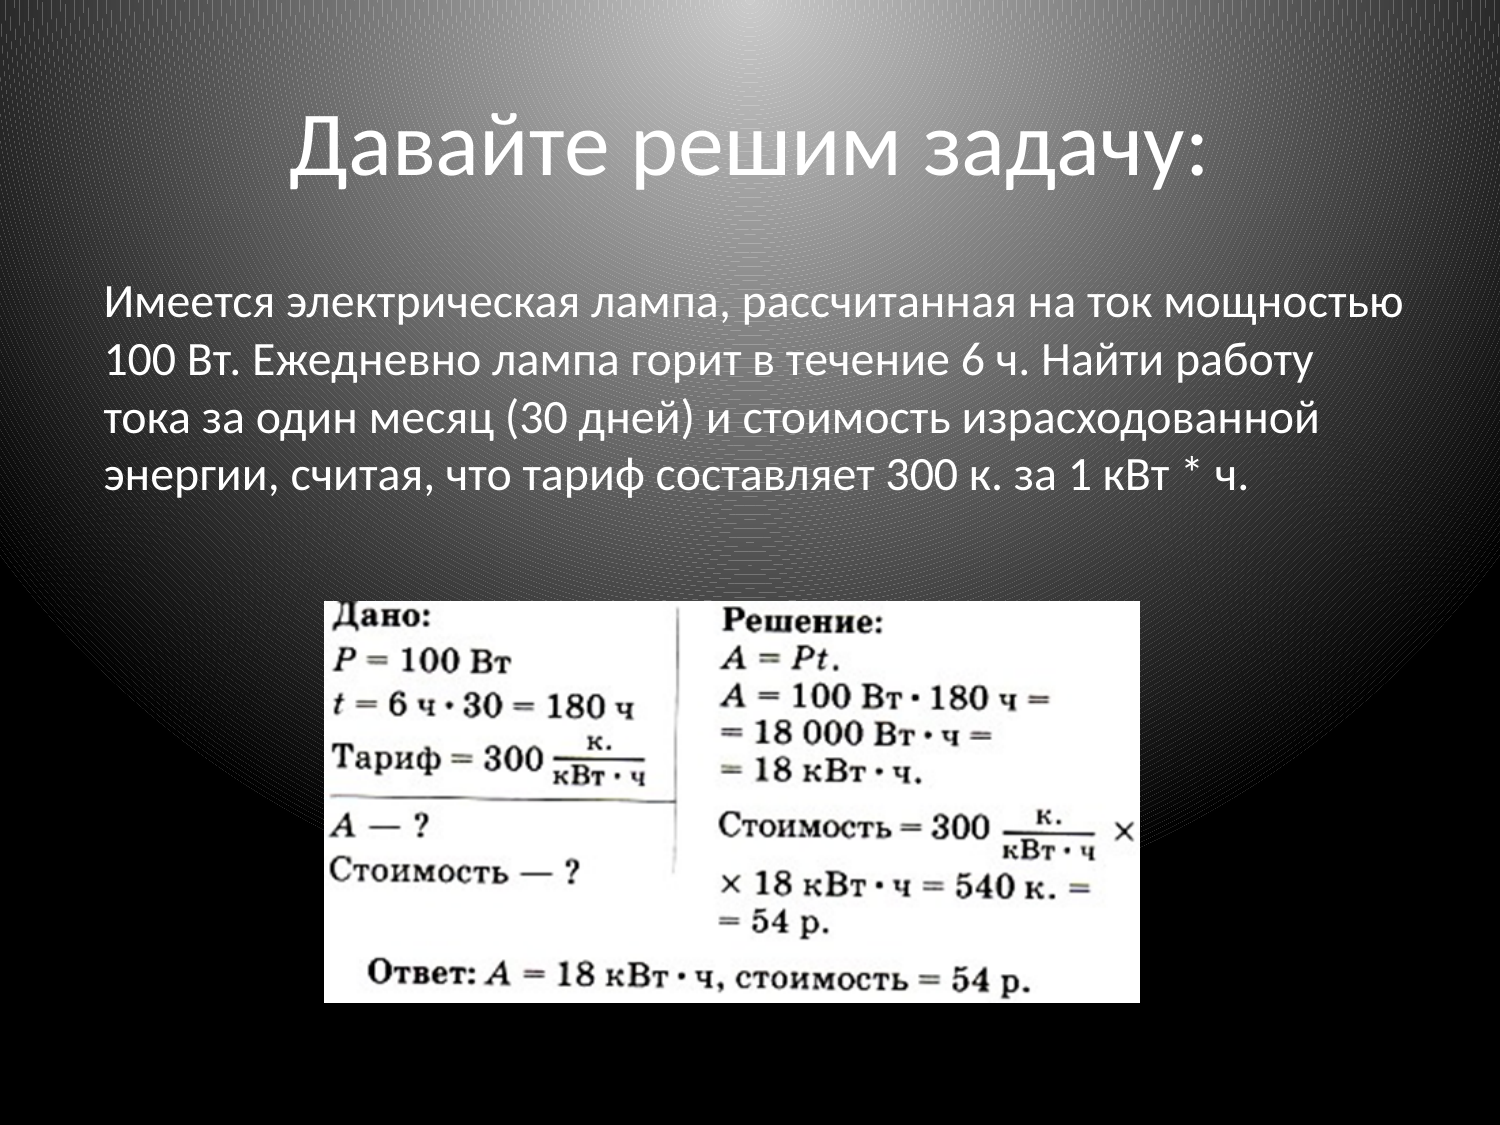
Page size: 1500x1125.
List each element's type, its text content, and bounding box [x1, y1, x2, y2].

picture [324, 601, 1140, 1003]
title Давайте решим задачу: [75, 45, 1425, 233]
list Имеется электрическая лампа, рассчитанная на ток мощностью 100 Вт. Ежедневно лампа горит в течение 6 ч. Найти работу тока за один месяц (30 дней) и стоимость израсходованной энергии, считая, что тариф составляет 300 к. за 1 кВт * ч. [88, 262, 1425, 563]
